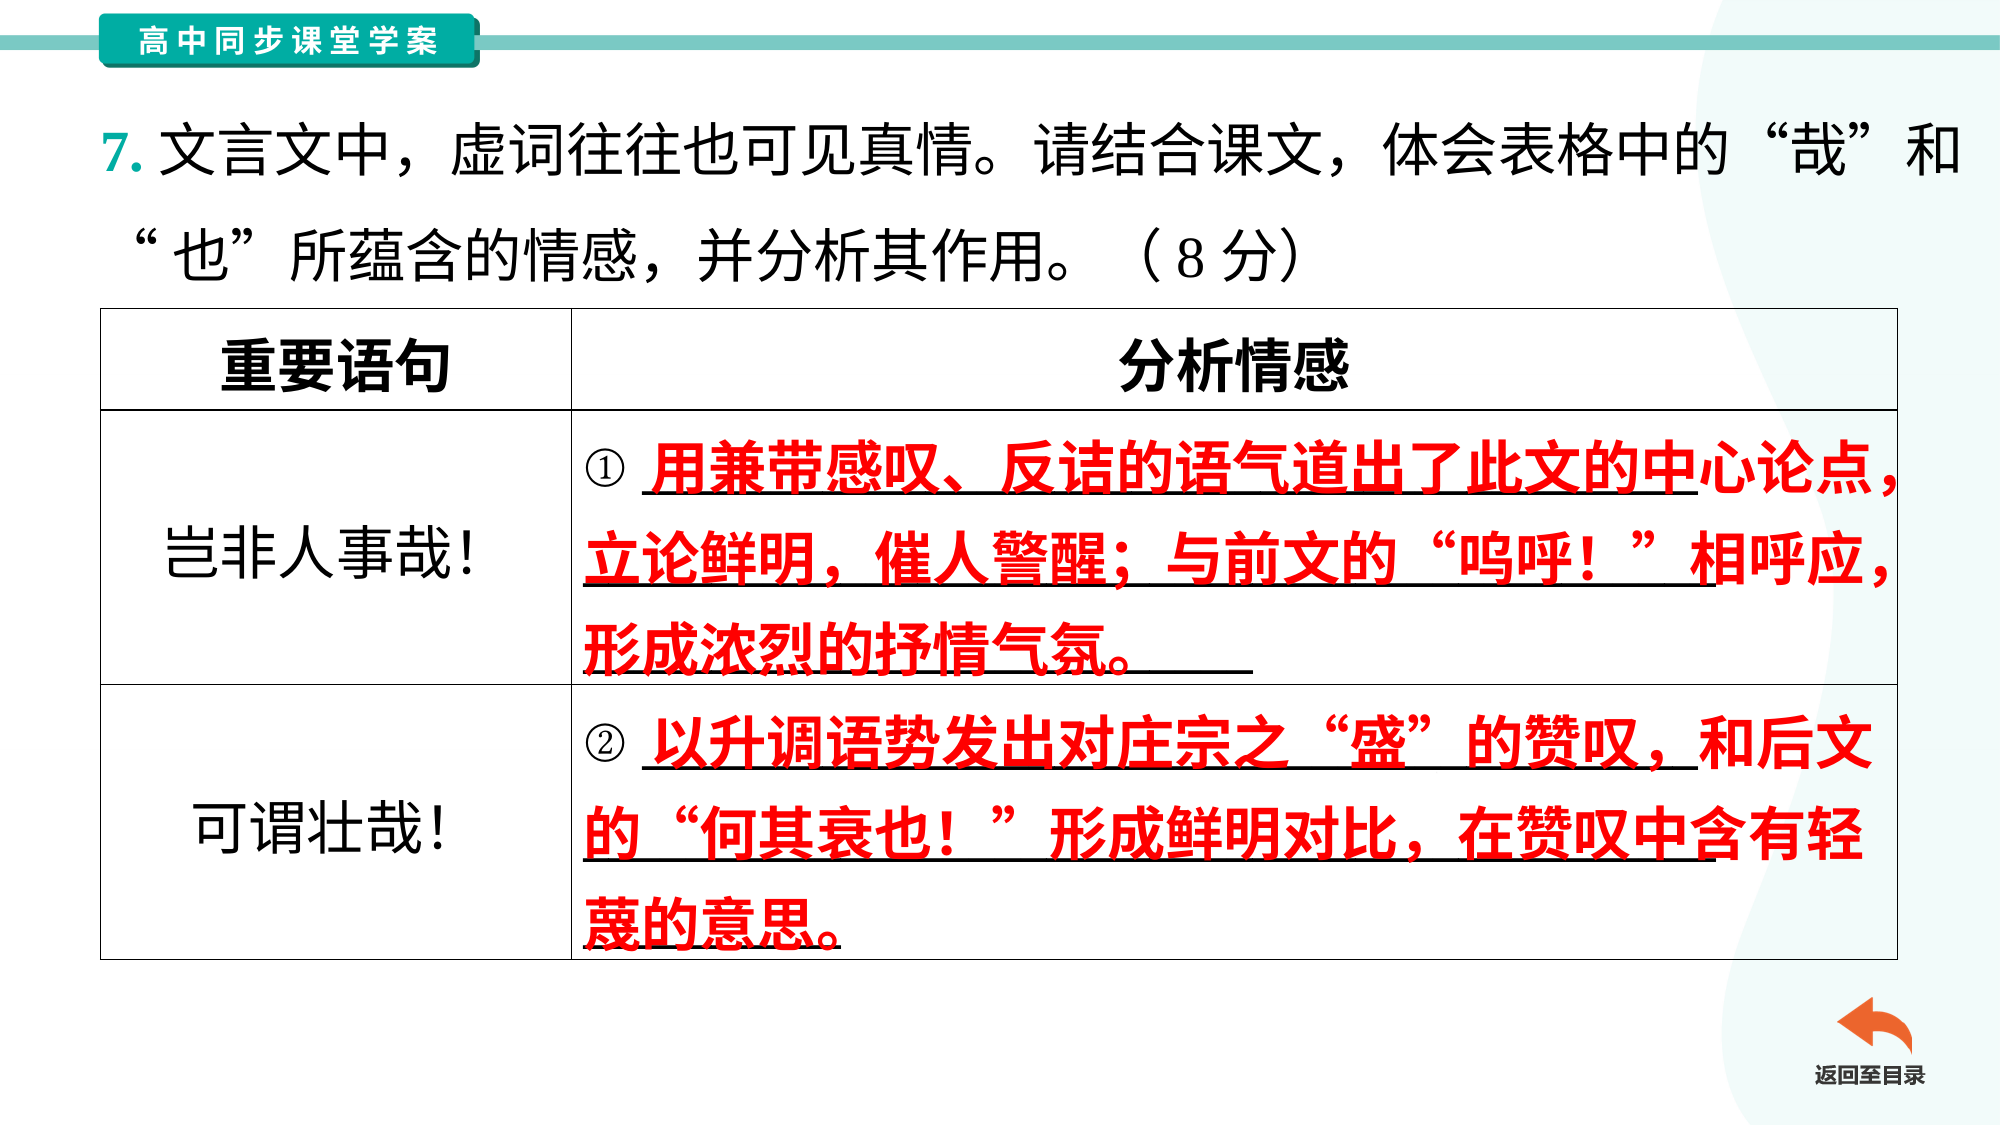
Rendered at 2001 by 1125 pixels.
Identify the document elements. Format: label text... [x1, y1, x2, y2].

text_box 以升调语势发出对庄宗之“盛”的赞叹，和后文的“何其衰也！”形成鲜明对比，在赞叹中含有轻蔑的意思。 [583, 685, 1889, 958]
text_box 用兼带感叹、反诘的语气道出了此文的中心论点，立论鲜明，催人警醒；与前文的“呜呼！”相呼应，形成浓烈的抒情气氛。 [583, 410, 1889, 684]
text_box 7.文言文中，虚词往往也可见真情。请结合课文，体会表格中的“哉”和 “也”所蕴含的情感，并分析其作用。（8分） [100, 76, 1899, 290]
table_cell 岂非人事哉！ [101, 411, 571, 684]
picture [0, 0, 2000, 1125]
table_cell 可谓壮哉！ [101, 685, 571, 959]
table_cell ② _________________________________________ ____________________________________________ __________ [572, 685, 1897, 959]
table_header 分析情感 [572, 309, 1897, 409]
table_cell ① _________________________________________ ____________________________________________ __________________________ [572, 411, 583, 684]
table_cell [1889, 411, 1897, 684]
table_header 重要语句 [101, 309, 571, 409]
